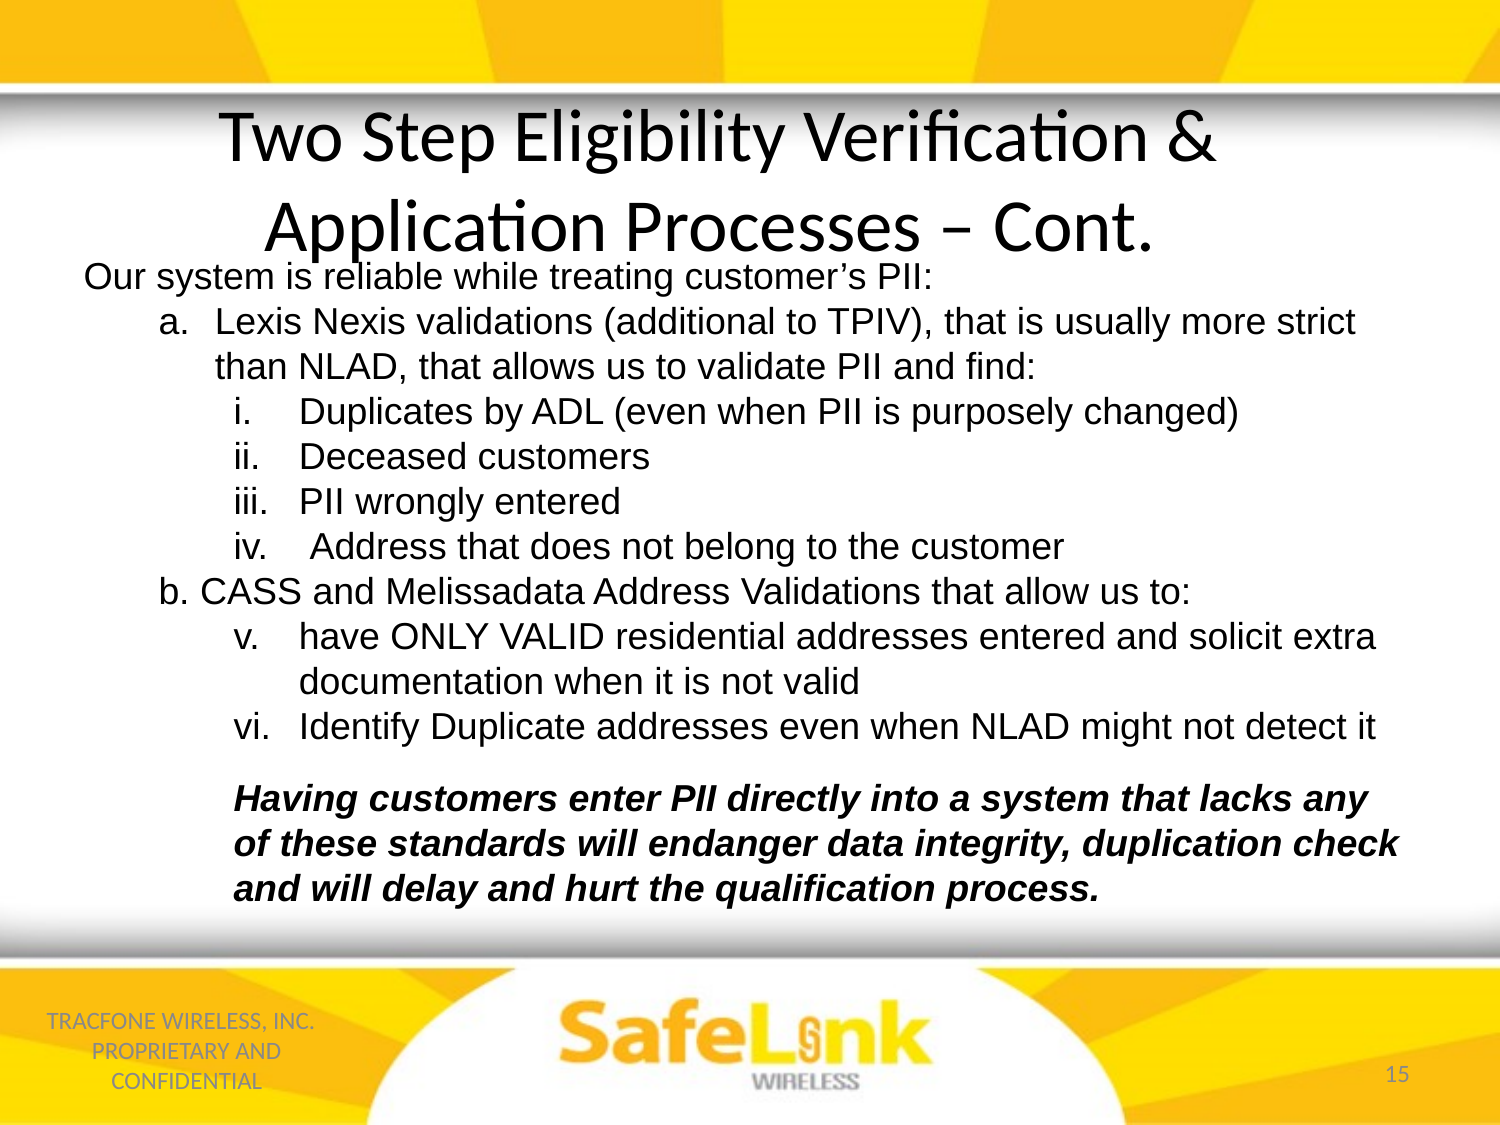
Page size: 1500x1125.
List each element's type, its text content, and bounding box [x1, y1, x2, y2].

footer TRACFONE WIRELESS, INC. PROPRIETARY AND CONFIDENTIAL [0, 1012, 375, 1088]
picture [0, 0, 1500, 1125]
text_box Two Step Eligibility Verification & Application Processes – Cont. [31, 79, 1407, 183]
slide_number 15 [1074, 1042, 1425, 1103]
text_box Our system is reliable while treating customer’s PII: Lexis Nexis validations (additional to TPIV), that is usually more strict than NLAD, that allows us to validate PII and find: Duplicates by ADL (even when PII is purposely changed) Deceased customers PII wrongly entered Address that does not belong to the customer b. CASS and Melissadata Address Validations that allow us to: have ONLY VALID residential addresses entered and solicit extra documentation when it is not valid Identify Duplicate addresses even when NLAD might not detect it Having customers enter PII directly into a system that lacks any of these standards will endanger data integrity, duplication check and will delay and hurt the qualification process. [68, 244, 1425, 962]
